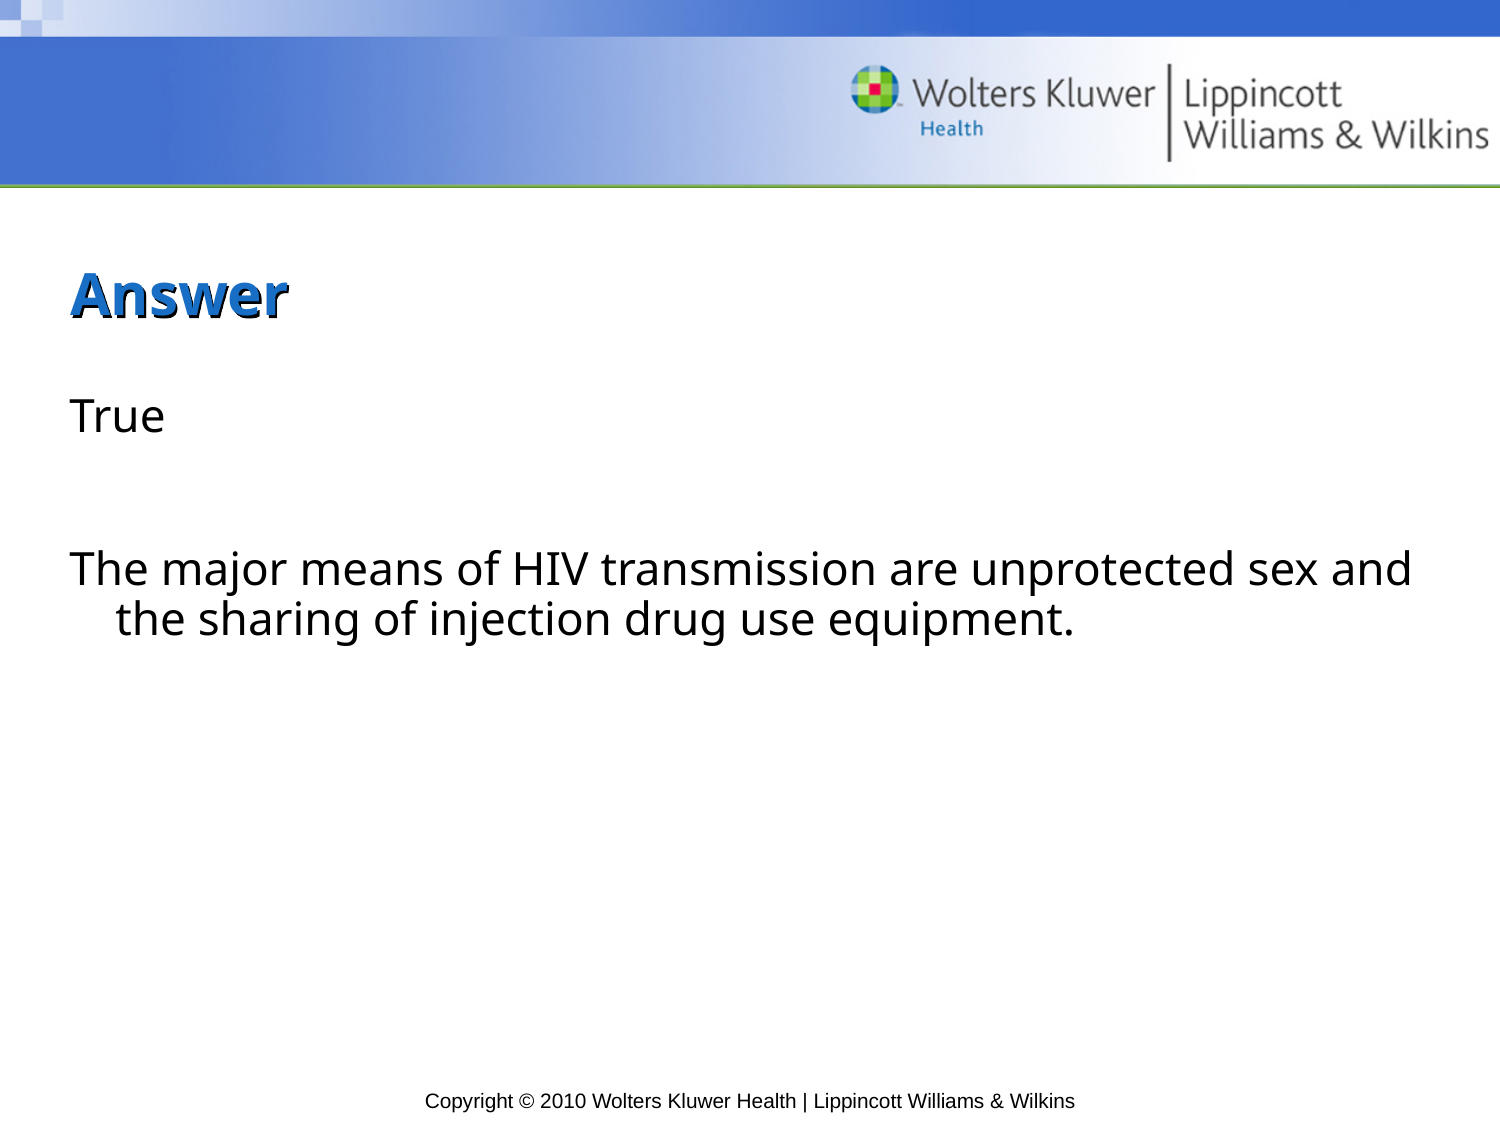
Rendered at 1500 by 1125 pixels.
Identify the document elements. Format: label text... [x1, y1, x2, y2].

list True The major means of HIV transmission are unprotected sex and the sharing of injection drug use equipment. [53, 384, 1468, 1088]
title Answer [70, 264, 1470, 329]
picture [0, 0, 1500, 188]
